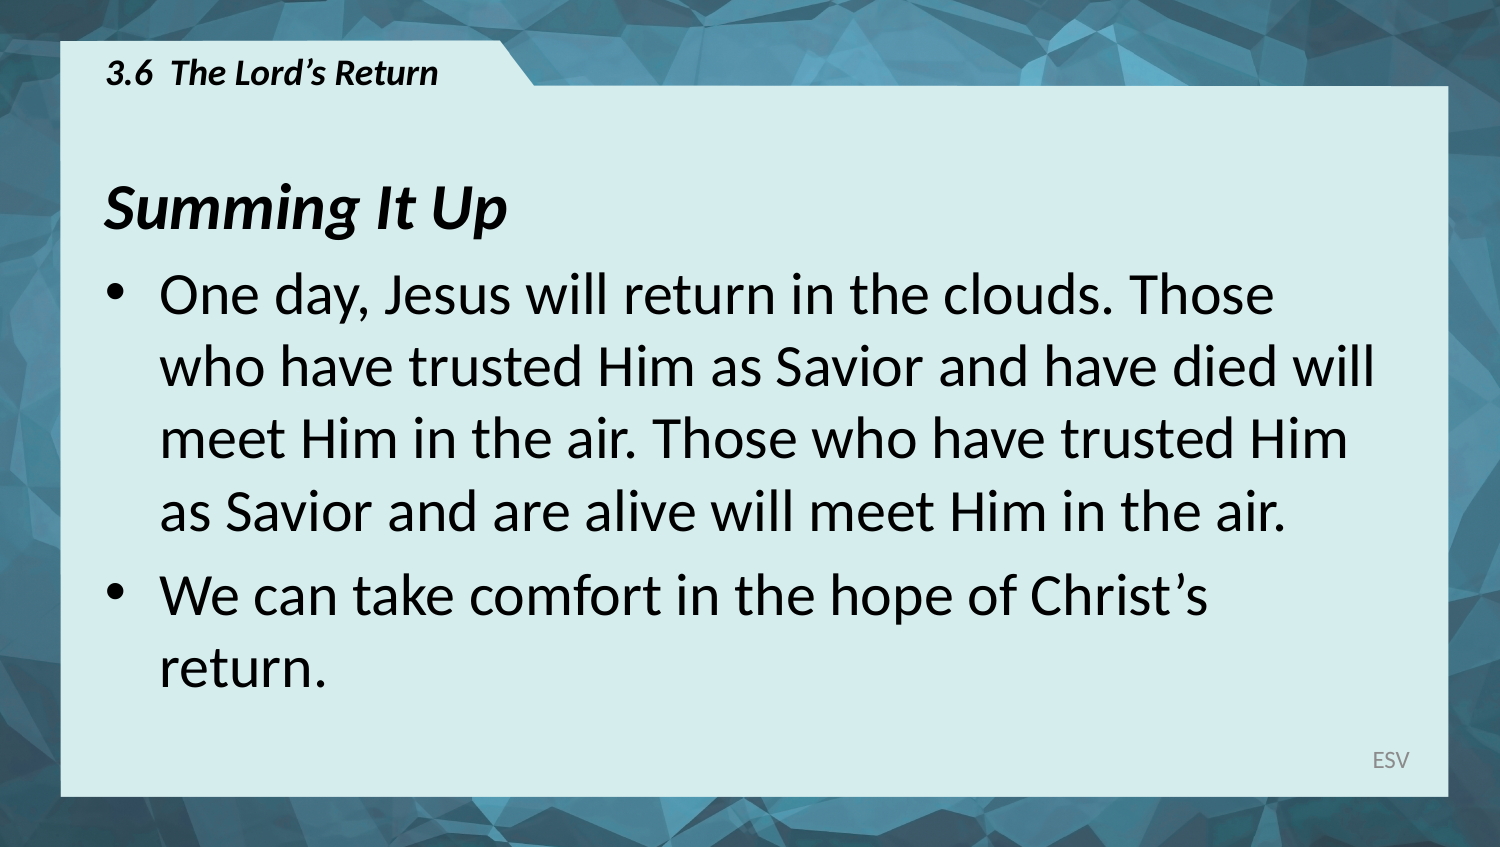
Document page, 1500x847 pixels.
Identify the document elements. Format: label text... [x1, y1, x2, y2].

footer ESV [950, 736, 1425, 782]
title 3.6 The Lord’s Return [89, 33, 1420, 108]
list Summing It Up One day, Jesus will return in the clouds. Those who have trusted Him as Savior and have died will meet Him in the air. Those who have trusted Him as Savior and are alive will meet Him in the air. We can take comfort in the hope of Christ’s return. [89, 141, 1403, 722]
picture [0, 0, 1500, 847]
